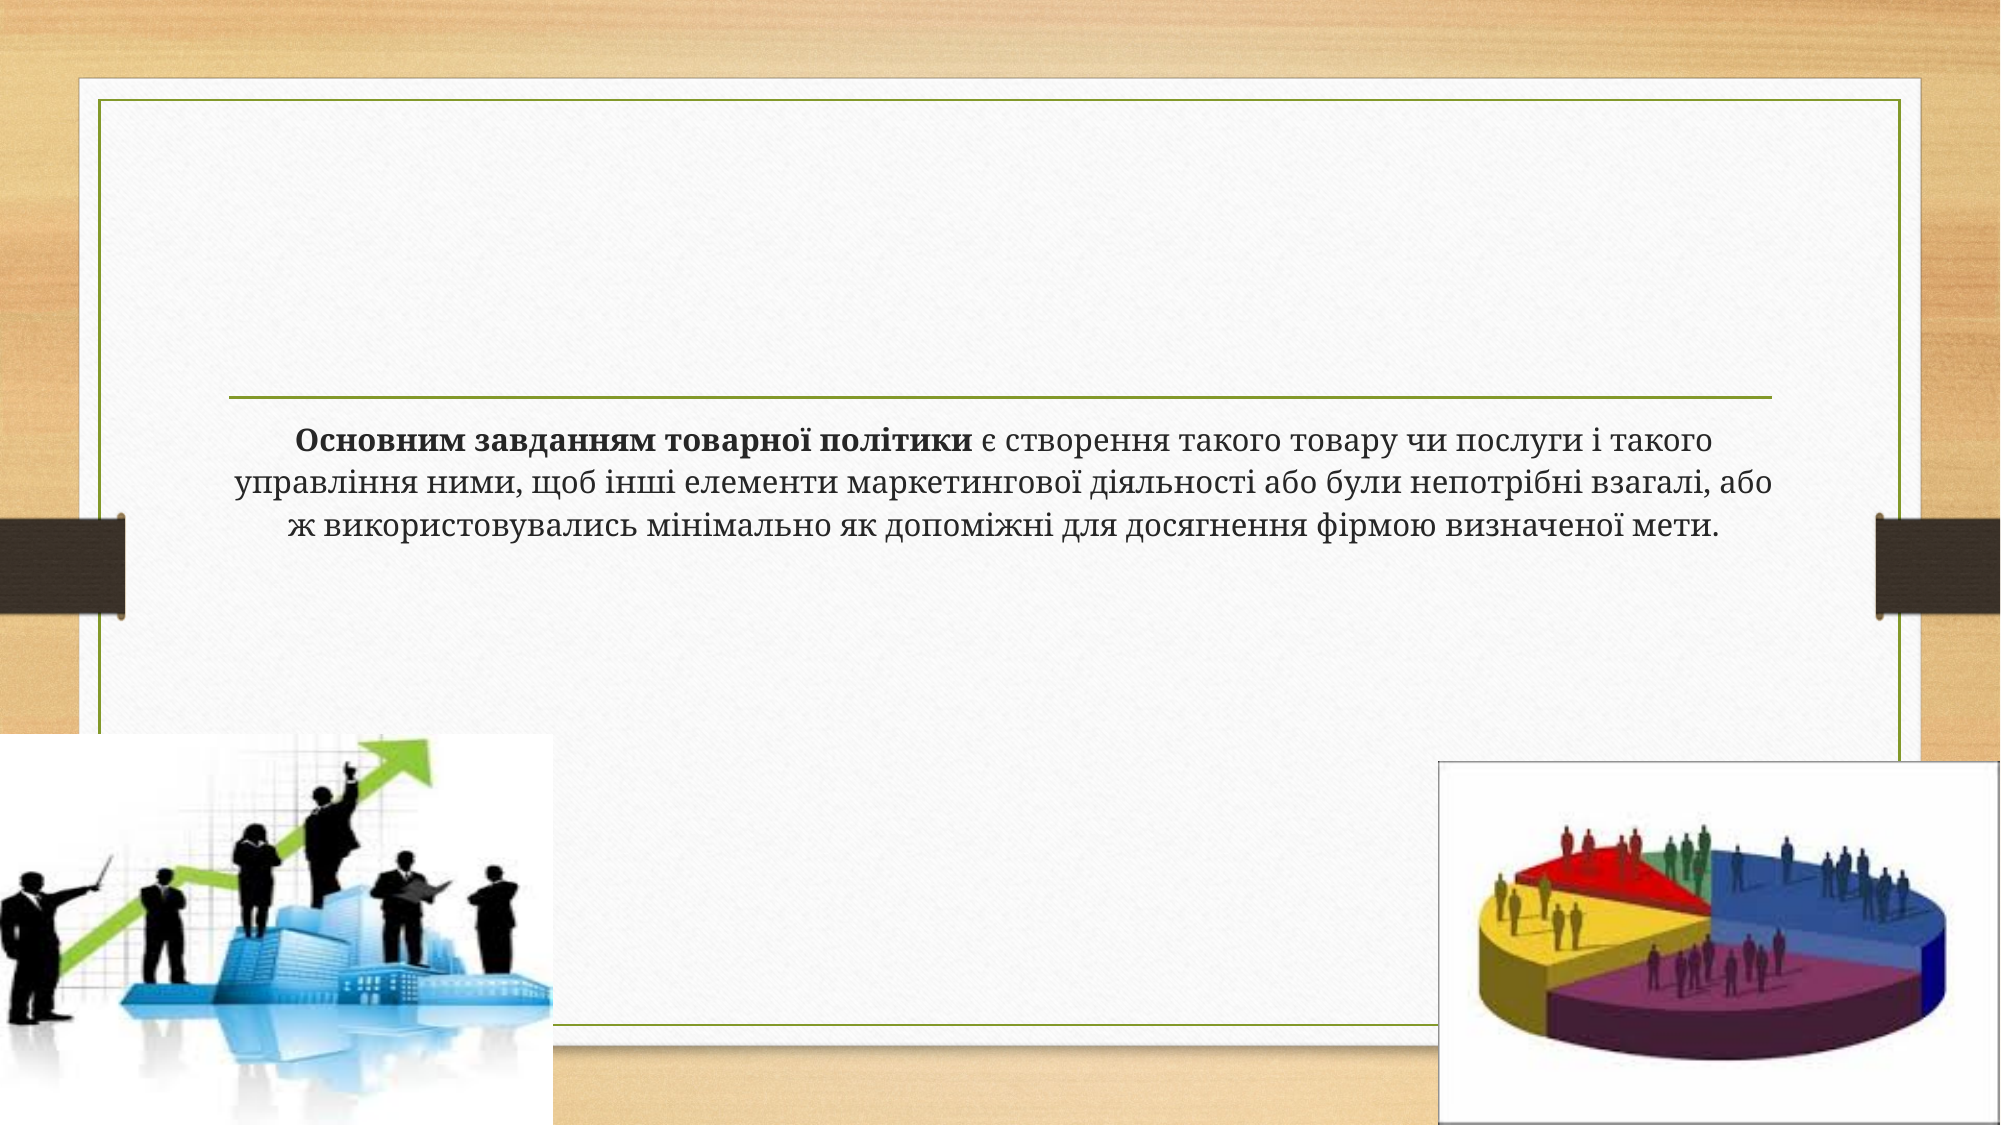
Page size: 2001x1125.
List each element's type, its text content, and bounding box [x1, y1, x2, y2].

picture [0, 0, 2001, 1125]
title Основним завданням товарної політики є створення такого товару чи послуги і такого управління ними, щоб інші елементи маркетингової діяльності або були непотрібні взагалі, або ж використовувались мінімально як допоміжні для досягнення фірмою визначеної мети. [216, 396, 1792, 611]
